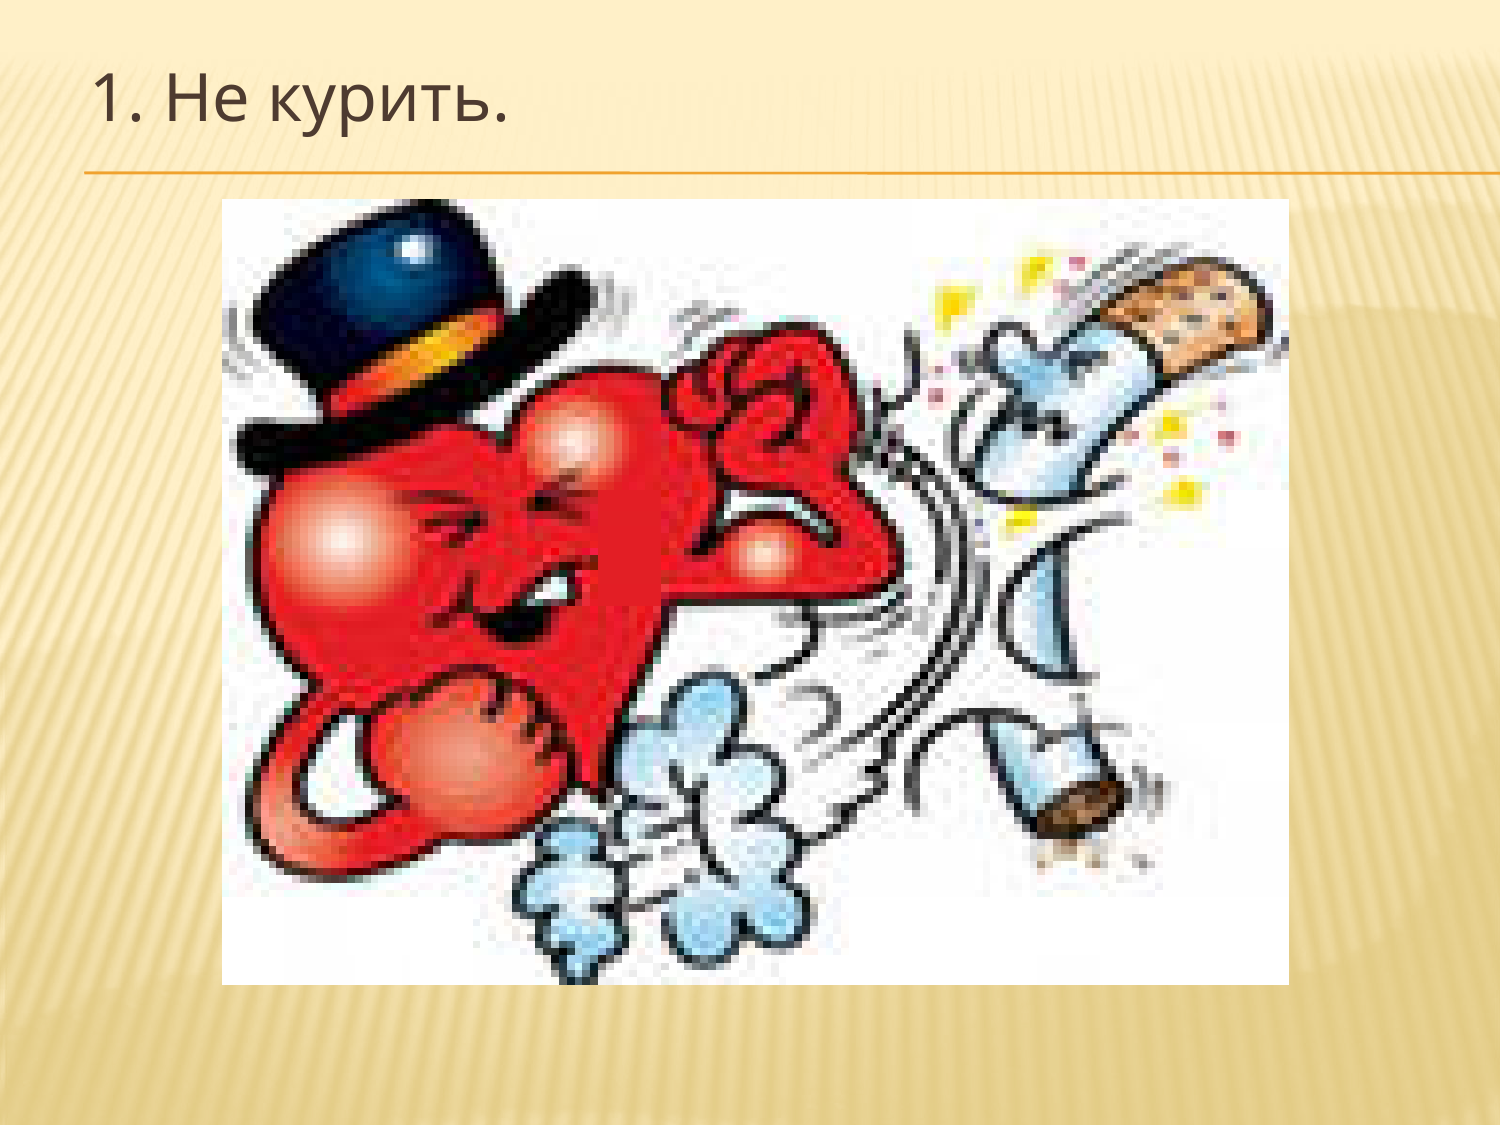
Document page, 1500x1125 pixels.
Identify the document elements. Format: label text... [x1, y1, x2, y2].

list 1. Не курить. [75, 46, 1425, 1005]
picture [222, 198, 1290, 985]
